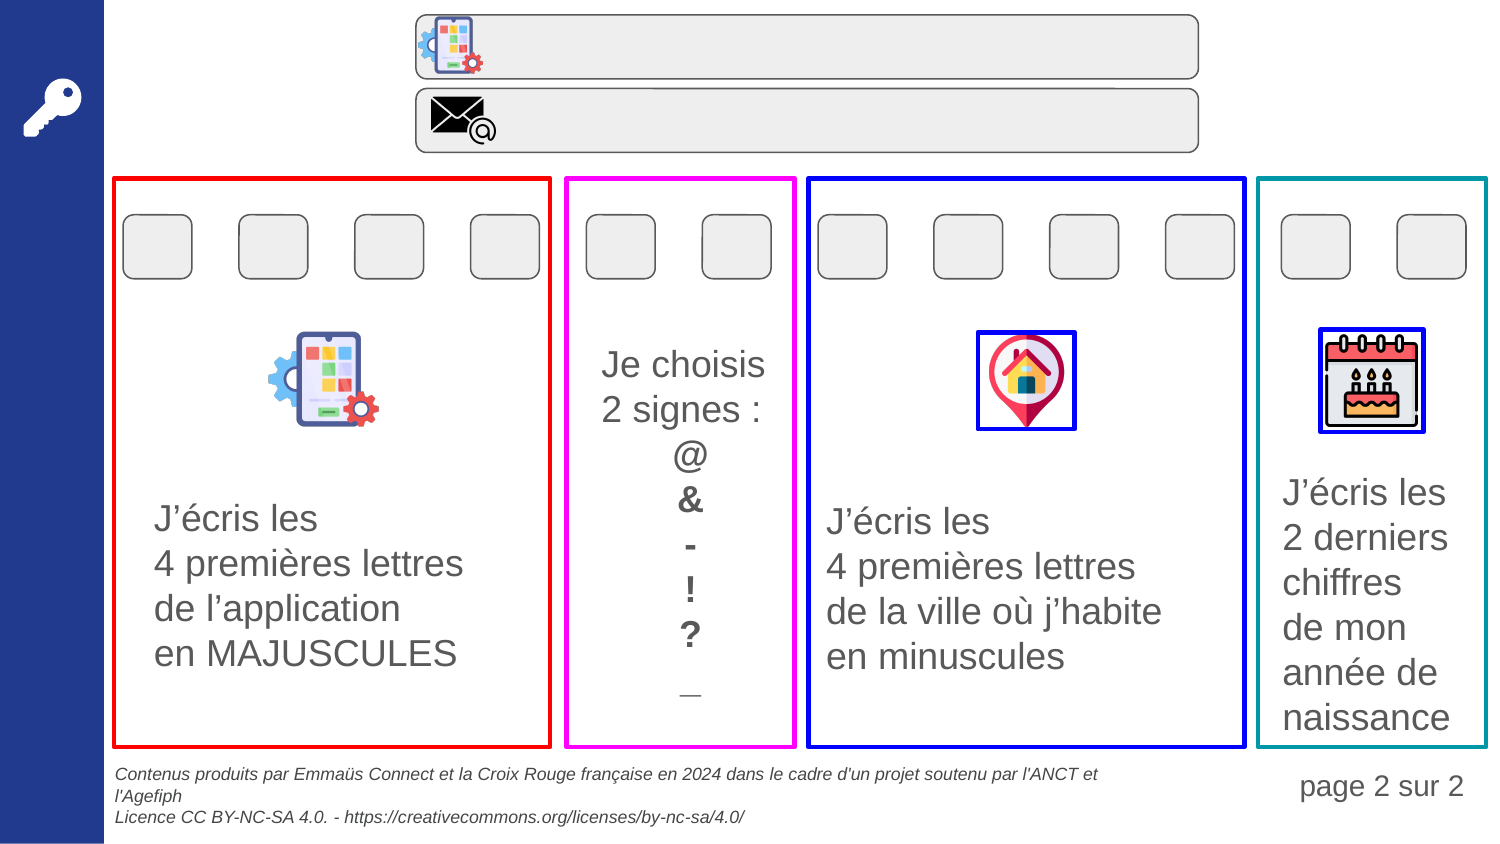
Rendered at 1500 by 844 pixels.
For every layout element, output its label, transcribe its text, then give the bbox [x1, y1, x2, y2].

text_box [818, 214, 887, 279]
picture [415, 10, 485, 80]
text_box [1257, 178, 1486, 747]
text_box [415, 88, 426, 153]
text_box [354, 214, 424, 279]
slide_number page ‹#› sur 2 [1264, 752, 1480, 817]
picture [430, 88, 496, 153]
text_box Je choisis 2 signes : @ & - ! ? _ [586, 325, 795, 719]
text_box [496, 88, 1199, 153]
text_box [490, 14, 1199, 79]
text_box [933, 214, 1003, 279]
text_box [1165, 214, 1235, 279]
text_box J’écris les 4 premières lettres de la ville où j’habite en minuscules [811, 482, 1198, 694]
picture [1322, 331, 1422, 430]
picture [979, 334, 1073, 428]
text_box [470, 214, 540, 279]
text_box J’écris les 4 premières lettres de l’application en MAJUSCULES [138, 479, 526, 691]
text_box [566, 178, 795, 747]
text_box [114, 178, 551, 747]
text_box [1049, 214, 1119, 279]
text_box [1397, 214, 1466, 279]
text_box [808, 178, 1245, 747]
text_box [702, 214, 772, 279]
text_box [238, 214, 308, 279]
text_box [123, 214, 192, 279]
text_box [1281, 214, 1351, 279]
picture [265, 320, 382, 438]
text_box J’écris les 2 derniers chiffres de mon année de naissance [1267, 453, 1476, 664]
text_box [586, 214, 656, 279]
